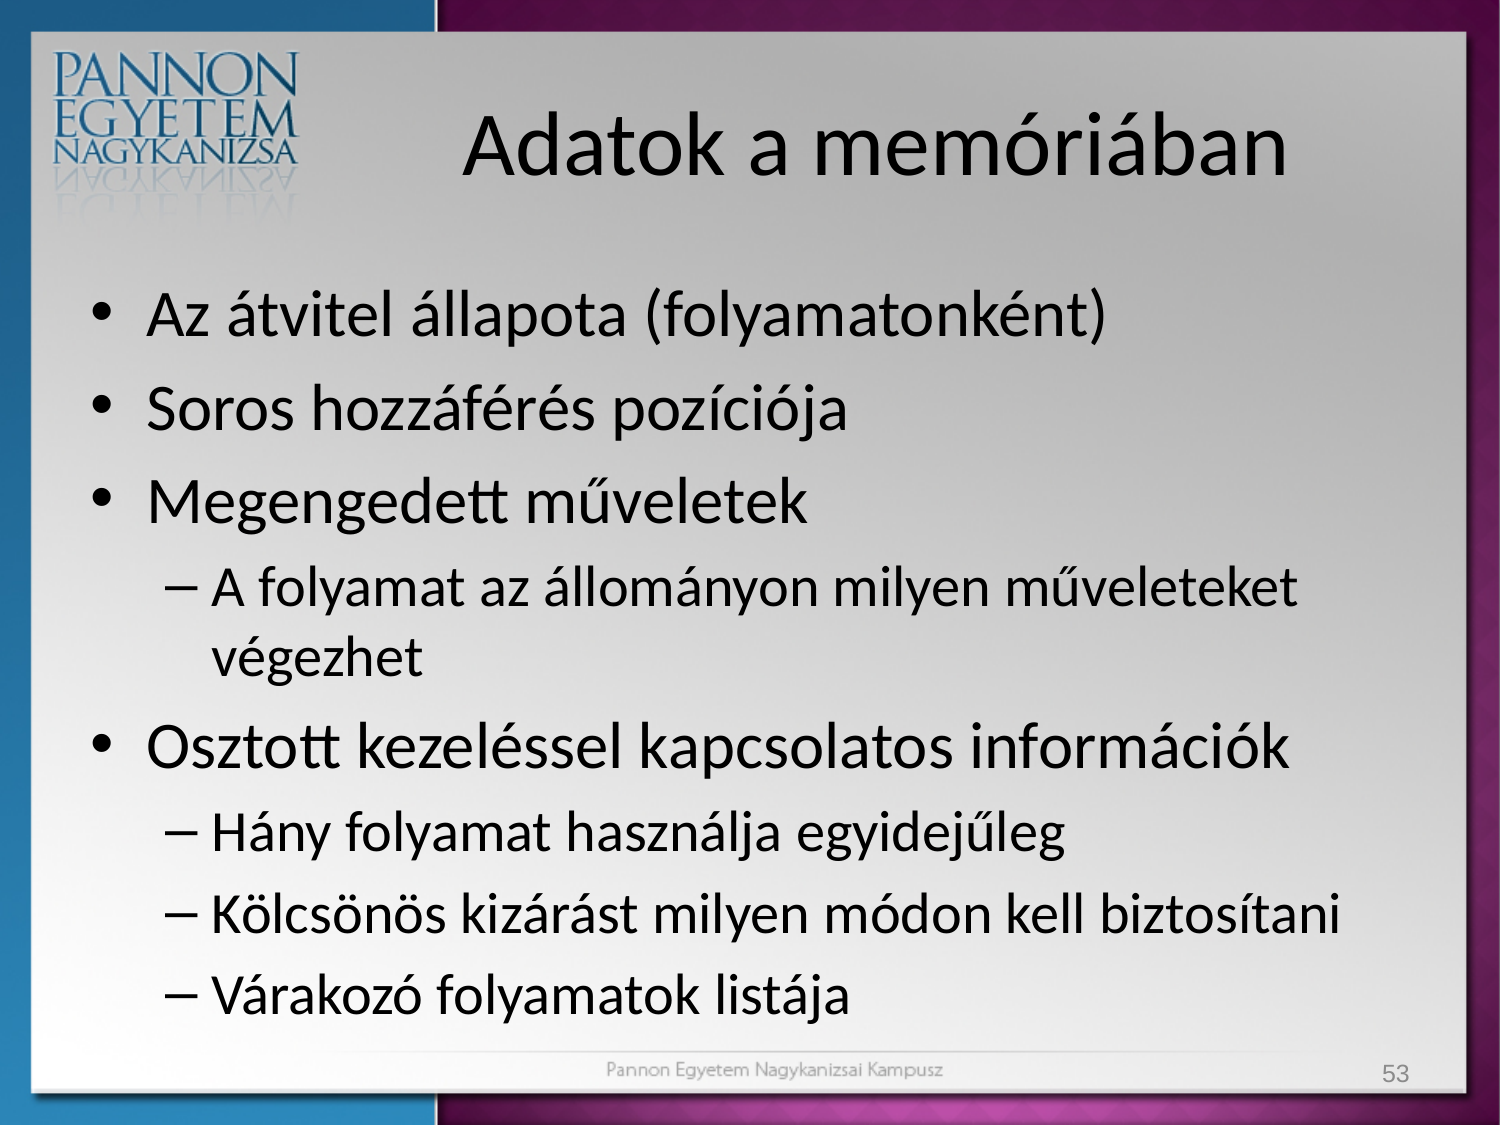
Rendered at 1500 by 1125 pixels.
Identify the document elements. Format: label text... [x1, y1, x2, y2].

title Adatok a memóriában [328, 45, 1425, 233]
slide_number 53 [1074, 1042, 1425, 1103]
list Az átvitel állapota (folyamatonként) Soros hozzáférés pozíciója Megengedett műveletek A folyamat az állományon milyen műveleteket végezhet Osztott kezeléssel kapcsolatos információk Hány folyamat használja egyidejűleg Kölcsönös kizárást milyen módon kell biztosítani Várakozó folyamatok listája [75, 262, 1425, 1075]
picture [0, 0, 1500, 1125]
